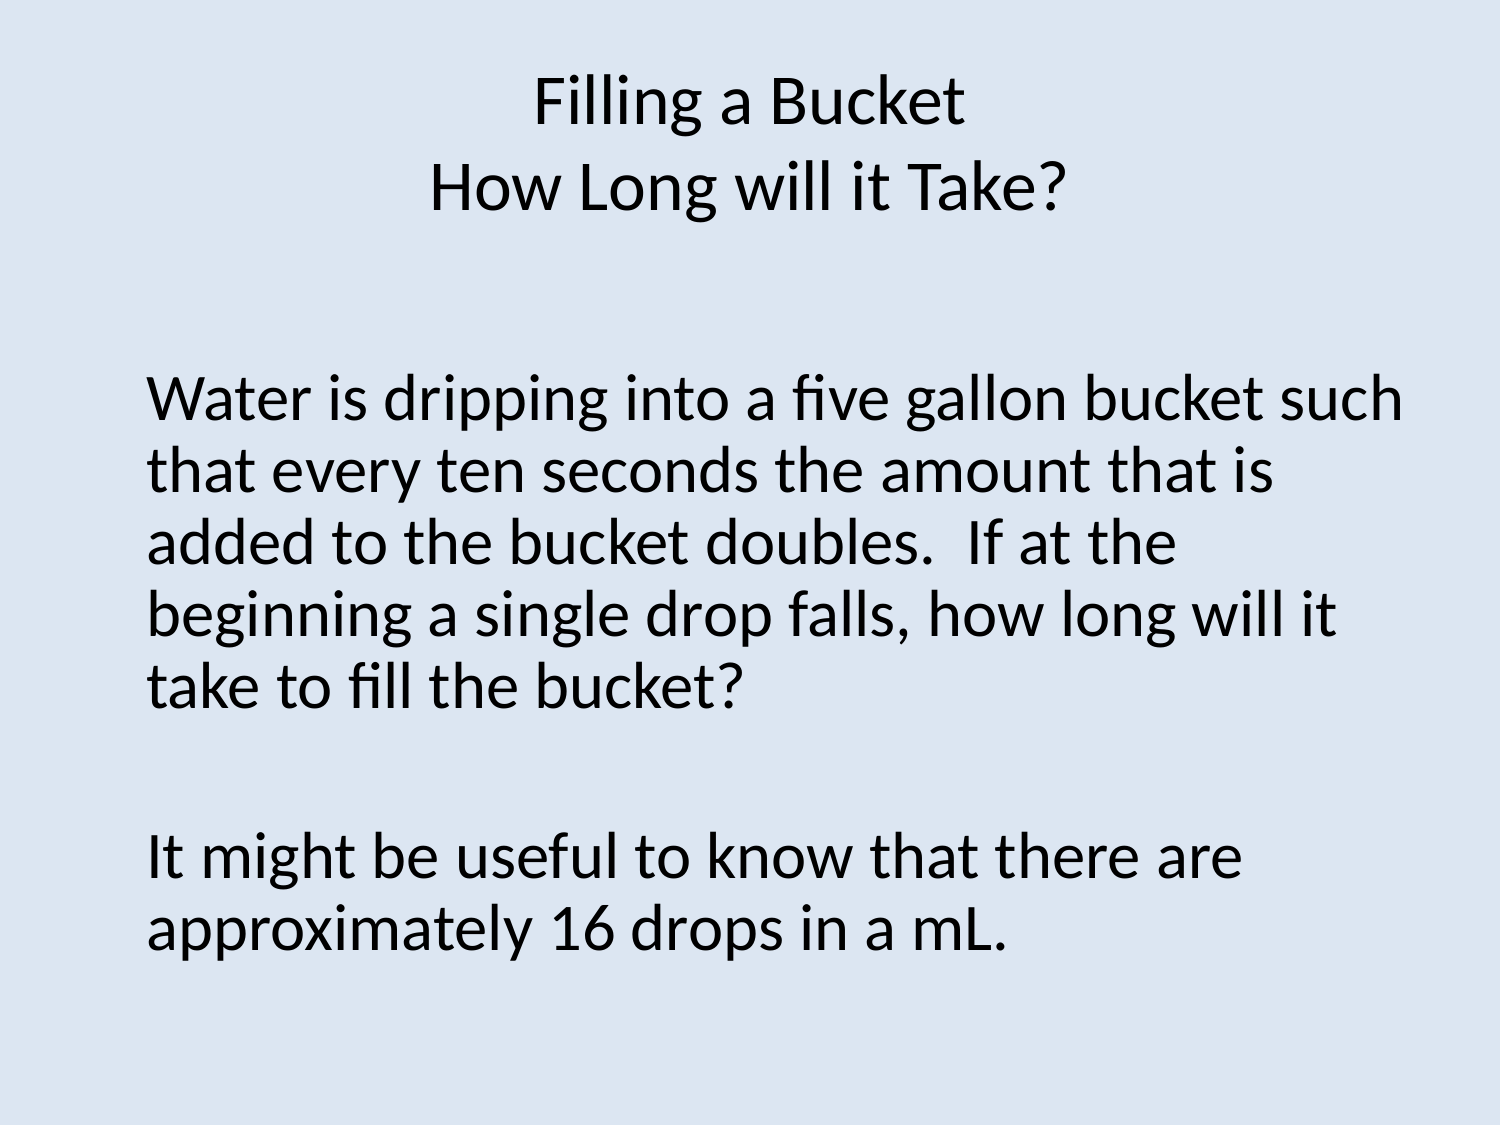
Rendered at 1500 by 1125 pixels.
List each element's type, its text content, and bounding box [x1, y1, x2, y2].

list Water is dripping into a five gallon bucket such that every ten seconds the amount that is added to the bucket doubles. If at the beginning a single drop falls, how long will it take to fill the bucket? It might be useful to know that there are approximately 16 drops in a mL. [75, 270, 1425, 1013]
title Filling a Bucket How Long will it Take? [75, 45, 1425, 233]
